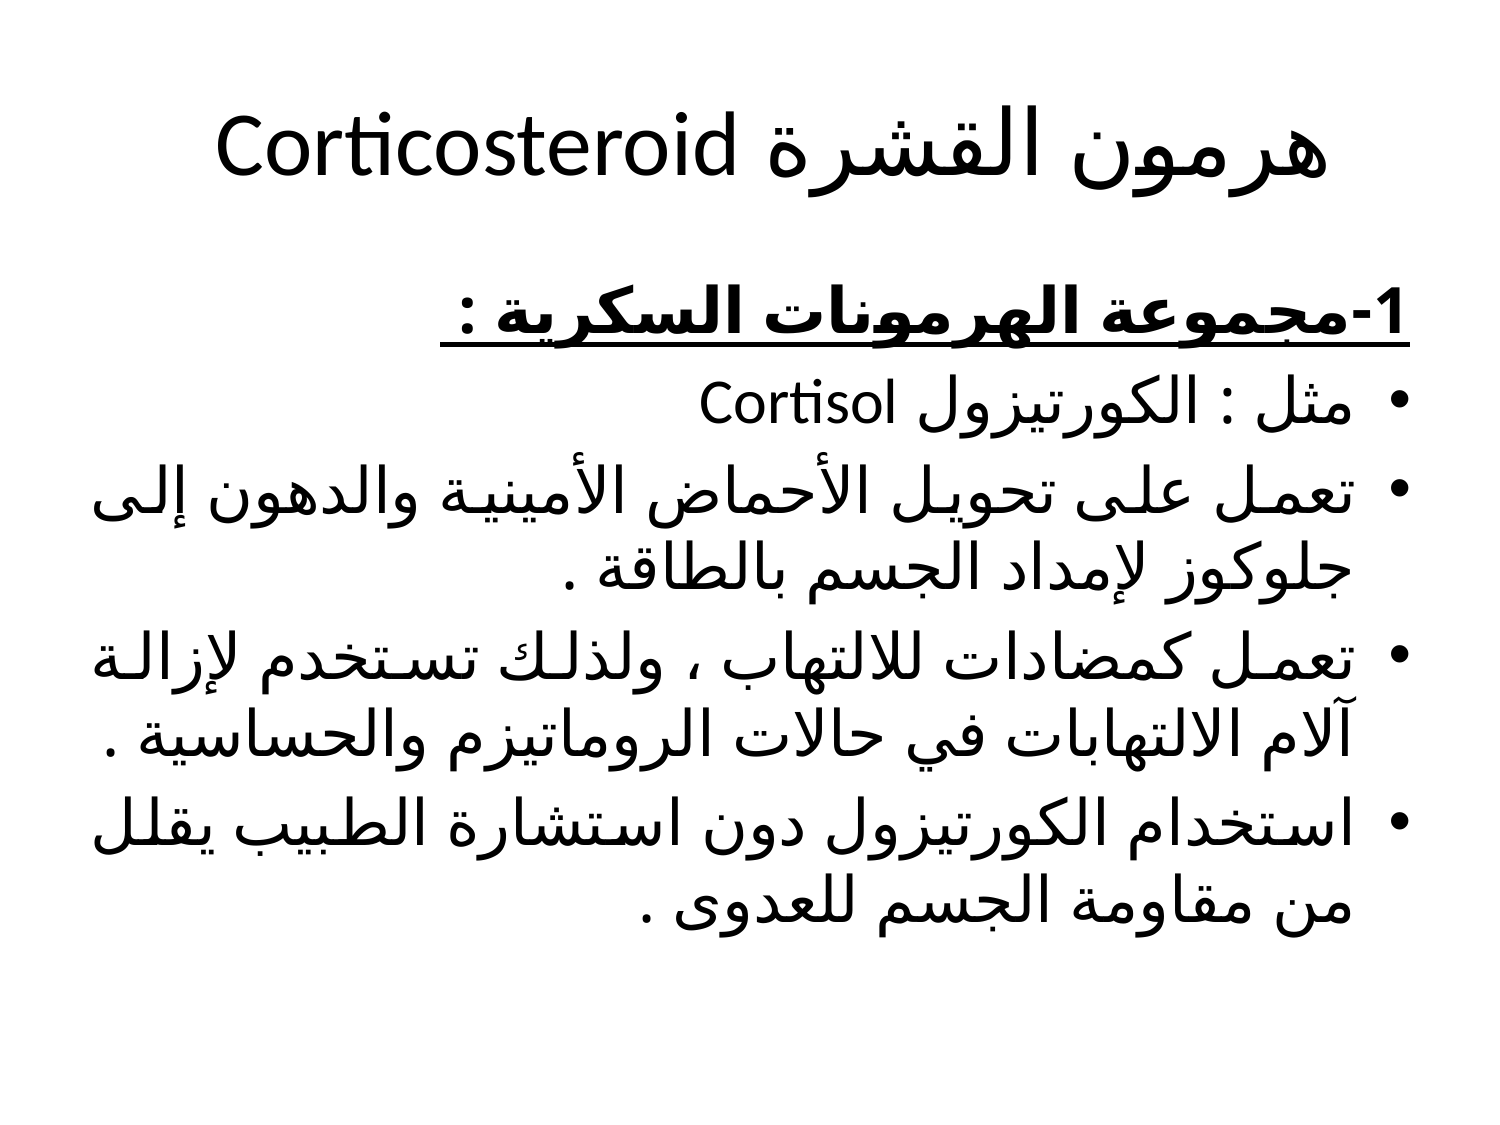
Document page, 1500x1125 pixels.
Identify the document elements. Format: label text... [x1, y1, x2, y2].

title هرمون القشرة Corticosteroid [75, 45, 1425, 233]
list 1-مجموعة الهرمونات السكرية : مثل : الكورتيزول Cortisol تعمل على تحويل الأحماض الأمينية والدهون إلى جلوكوز لإمداد الجسم بالطاقة . تعمل كمضادات للالتهاب ، ولذلك تستخدم لإزالة آلام الالتهابات في حالات الروماتيزم والحساسية . استخدام الكورتيزول دون استشارة الطبيب يقلل من مقاومة الجسم للعدوى . [75, 262, 1425, 1005]
